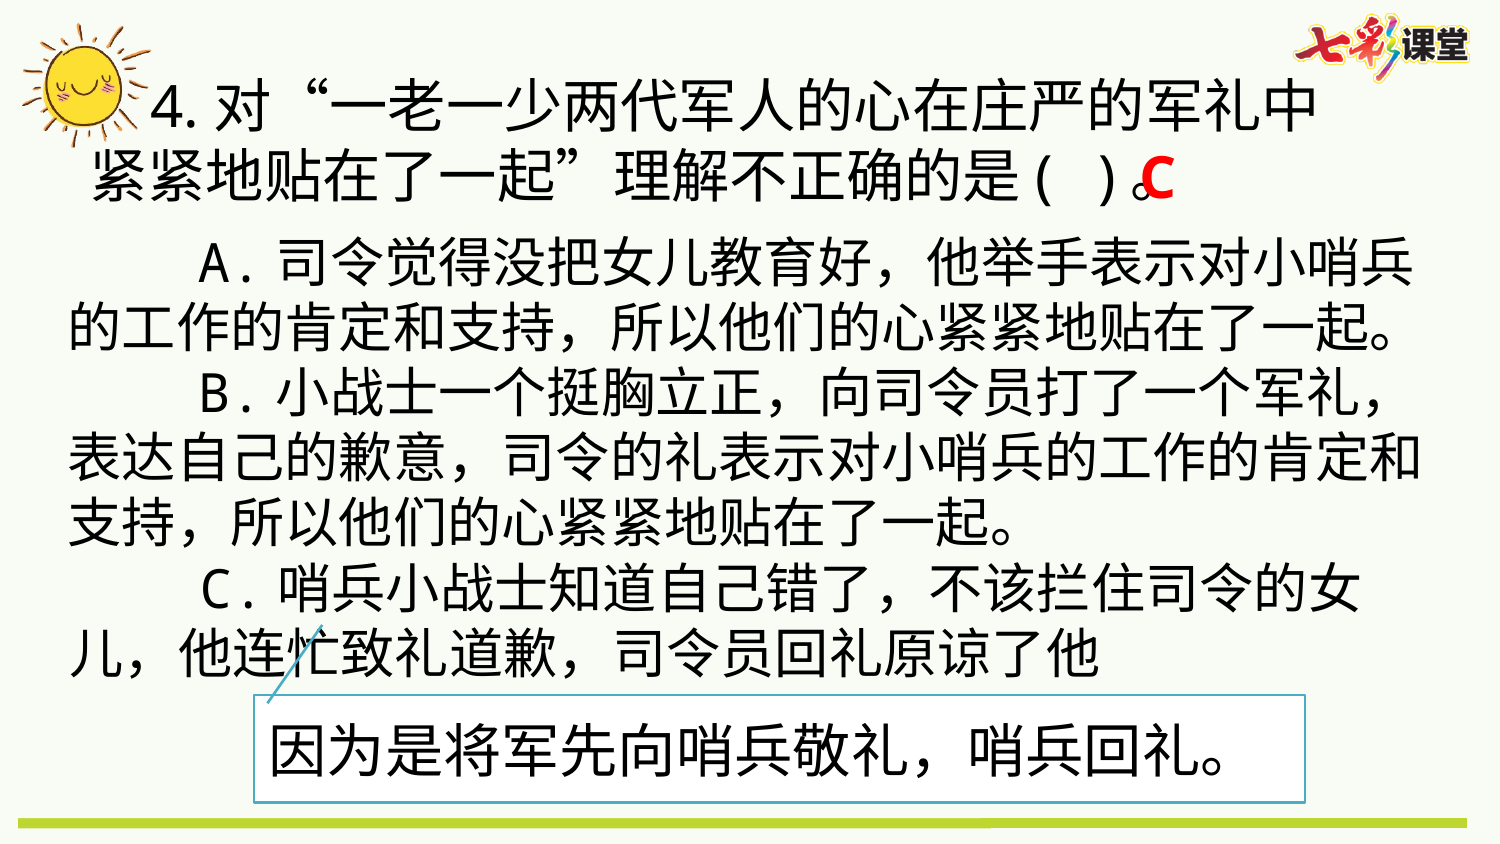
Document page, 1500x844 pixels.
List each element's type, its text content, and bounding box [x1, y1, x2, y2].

picture [18, 771, 1467, 844]
picture [1291, 9, 1472, 87]
text_box 因为是将军先向哨兵敬礼，哨兵回礼。 [253, 624, 1306, 804]
text_box A.司令觉得没把女儿教育好，他举手表示对小哨兵的工作的肯定和支持，所以他们的心紧紧地贴在了一起。 B.小战士一个挺胸立正，向司令员打了一个军礼，表达自己的歉意，司令的礼表示对小哨兵的工作的肯定和支持，所以他们的心紧紧地贴在了一起。 [53, 220, 1473, 561]
picture [0, 0, 173, 172]
text_box C [1124, 132, 1192, 218]
text_box 4.对“一老一少两代军人的心在庄严的军礼中紧紧地贴在了一起”理解不正确的是( )。 [74, 62, 1336, 217]
text_box C.哨兵小战士知道自己错了，不该拦住司令的女儿，他连忙致礼道歉，司令员回礼原谅了他 [54, 546, 1436, 692]
